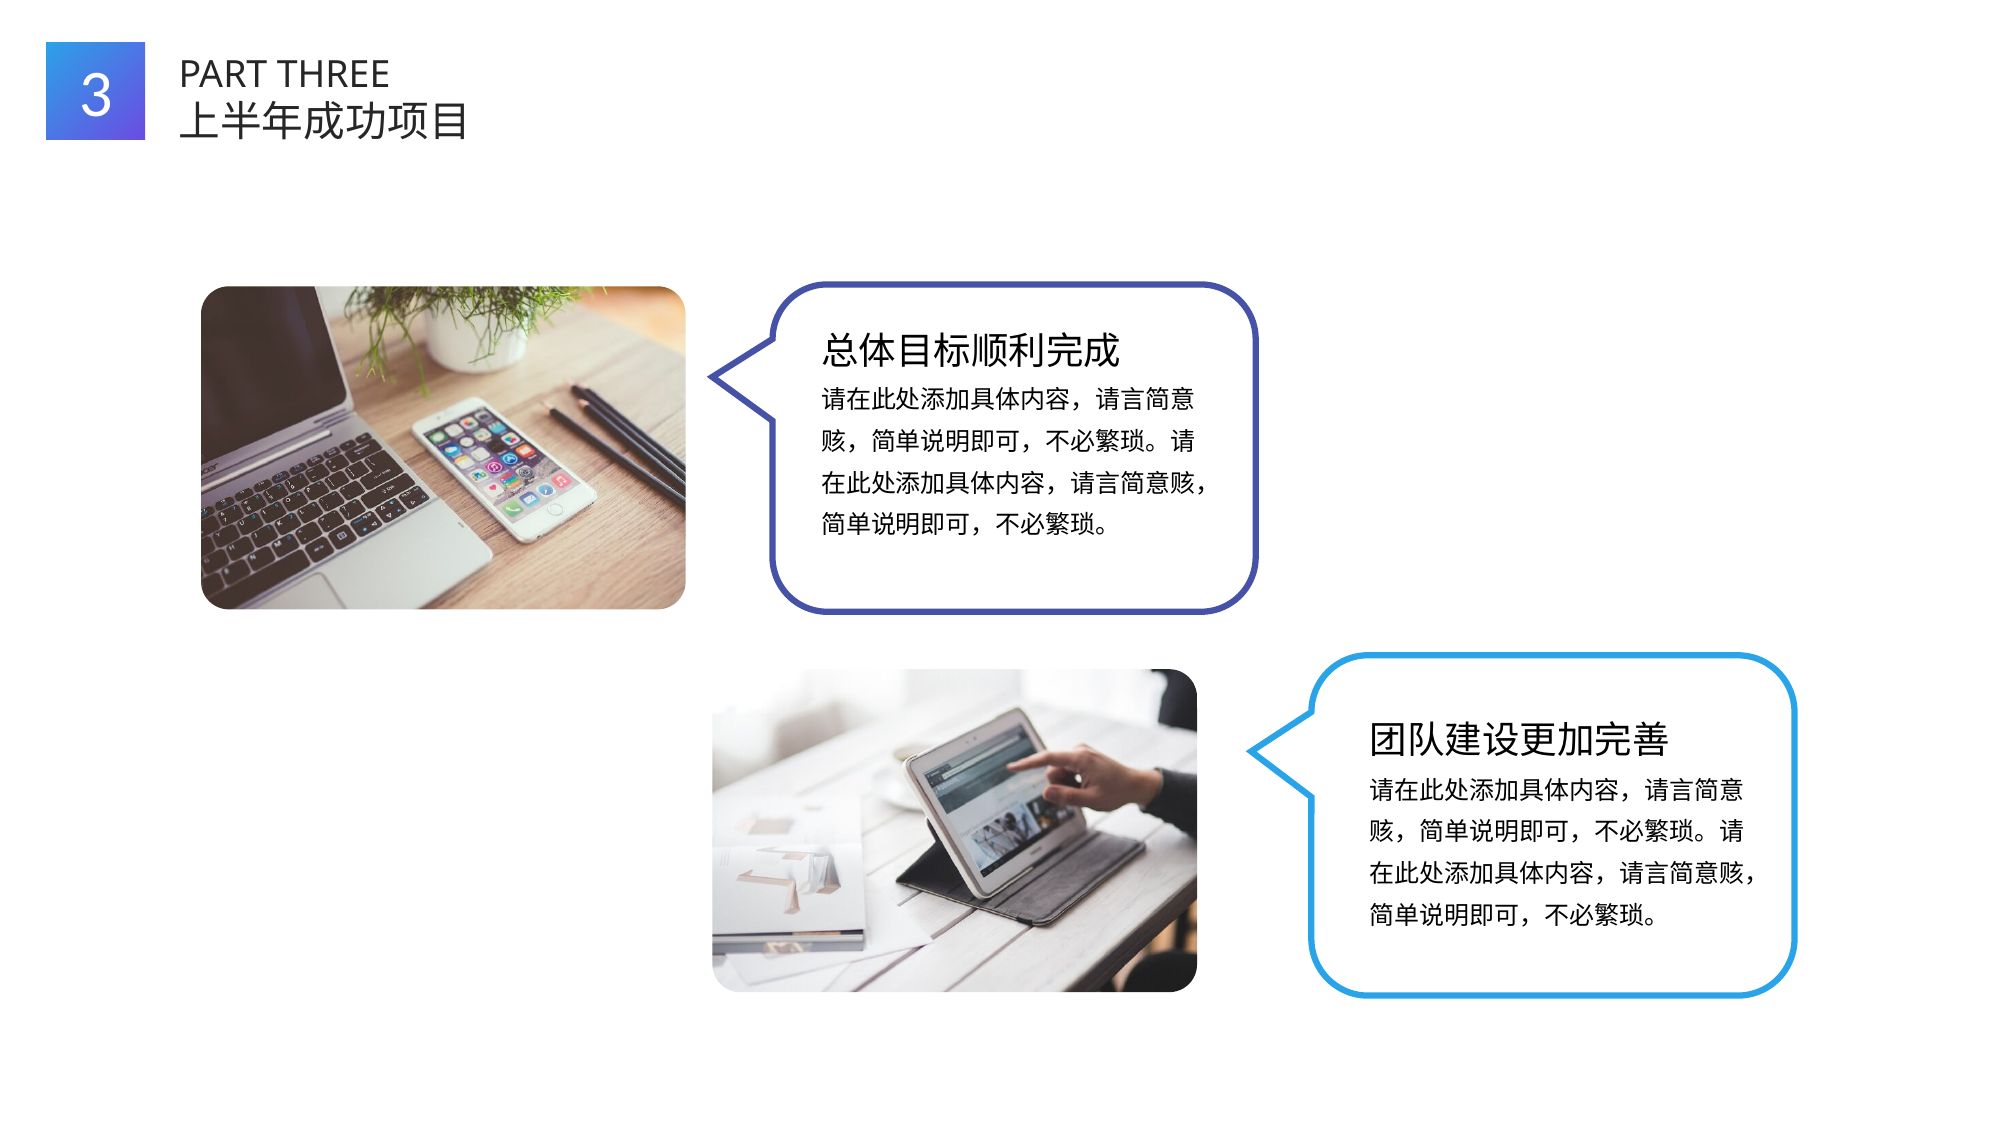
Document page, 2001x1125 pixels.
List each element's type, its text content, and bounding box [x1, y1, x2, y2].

picture [712, 669, 1198, 993]
picture [200, 286, 686, 610]
text_box 总体目标顺利完成 请在此处添加具体内容，请言简意赅，简单说明即可，不必繁琐。请在此处添加具体内容，请言简意赅，简单说明即可，不必繁琐。 [805, 255, 1222, 287]
text_box [1249, 654, 1796, 997]
text_box [710, 283, 1257, 613]
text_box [46, 42, 516, 153]
